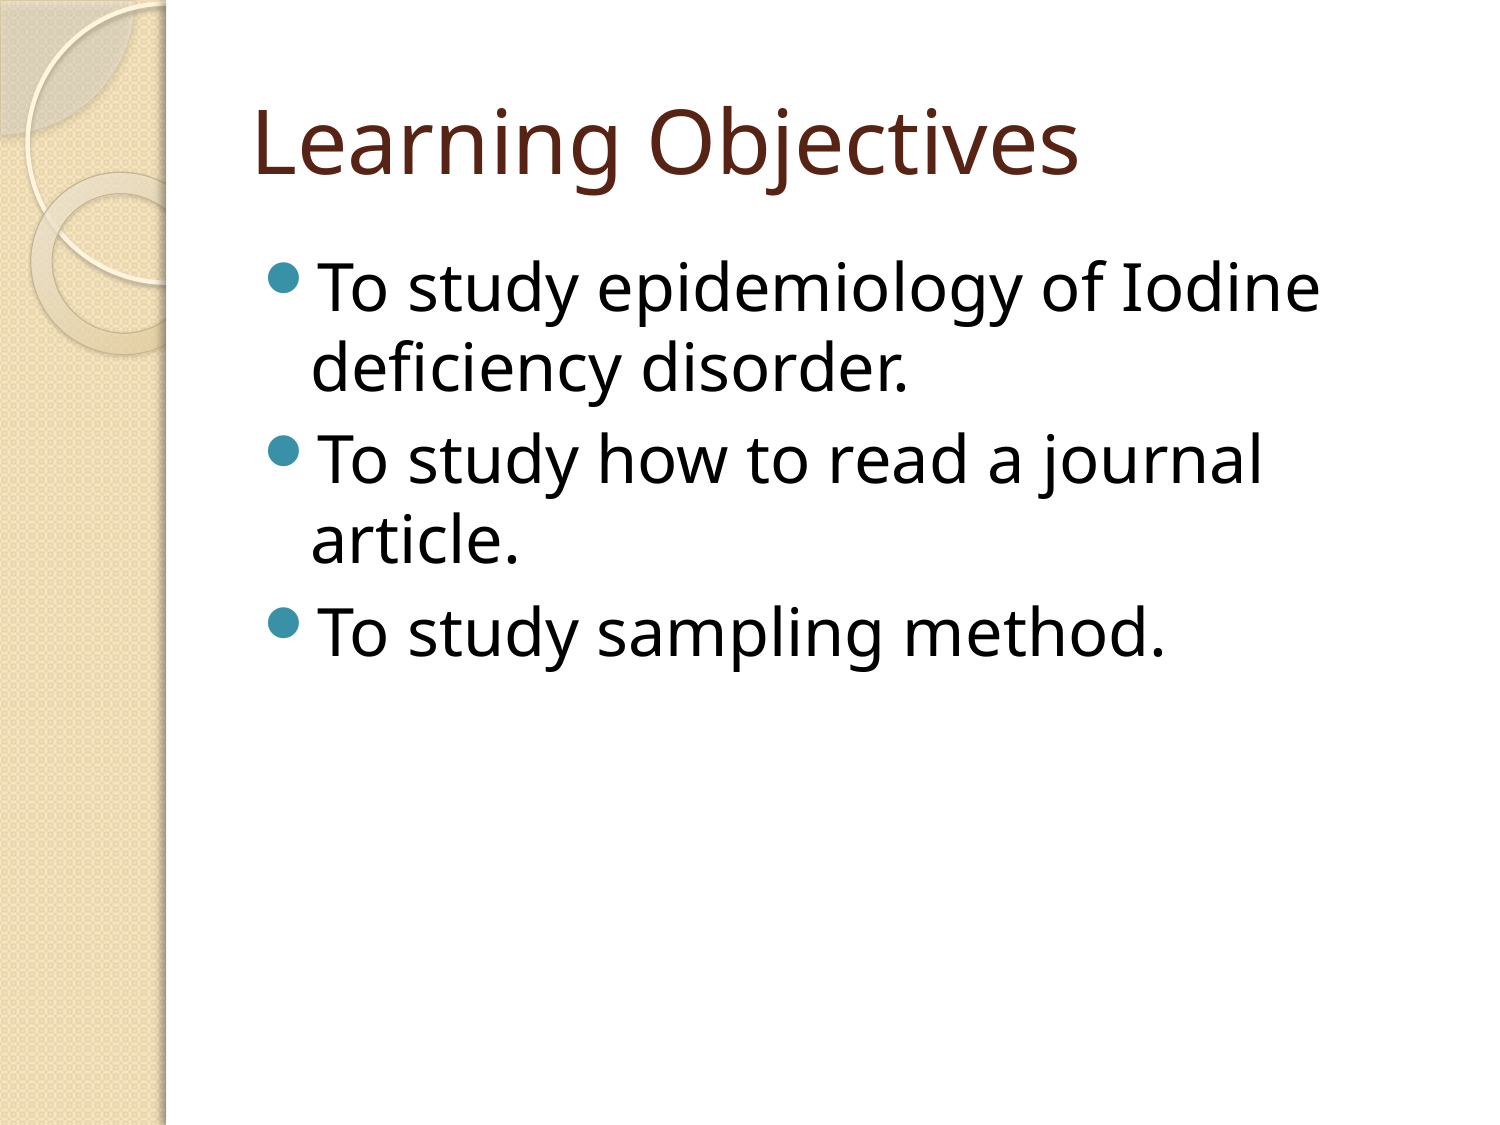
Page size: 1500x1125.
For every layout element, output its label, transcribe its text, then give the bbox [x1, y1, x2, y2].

list To study epidemiology of Iodine deficiency disorder. To study how to read a journal article. To study sampling method. [235, 237, 1466, 1025]
title Learning Objectives [235, 45, 1466, 233]
